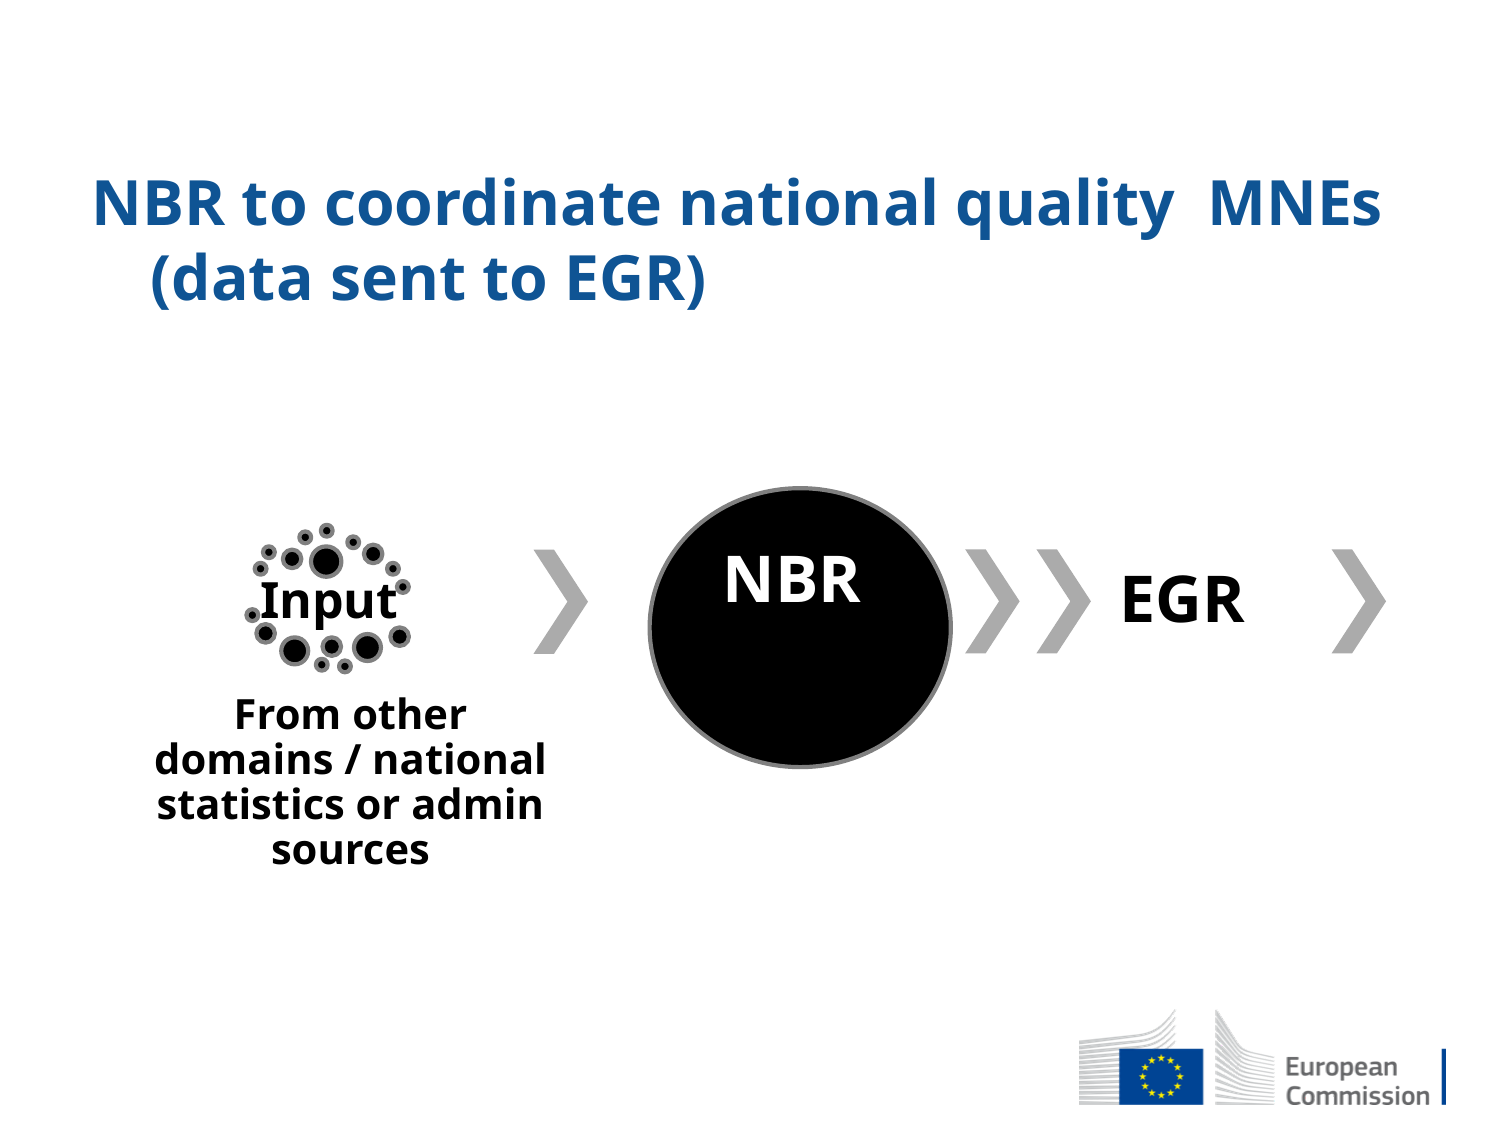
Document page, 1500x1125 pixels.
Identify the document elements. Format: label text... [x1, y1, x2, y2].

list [123, 337, 1500, 1012]
title NBR to coordinate national quality MNEs (data sent to EGR) [76, 160, 1428, 315]
picture [1078, 1012, 1447, 1106]
